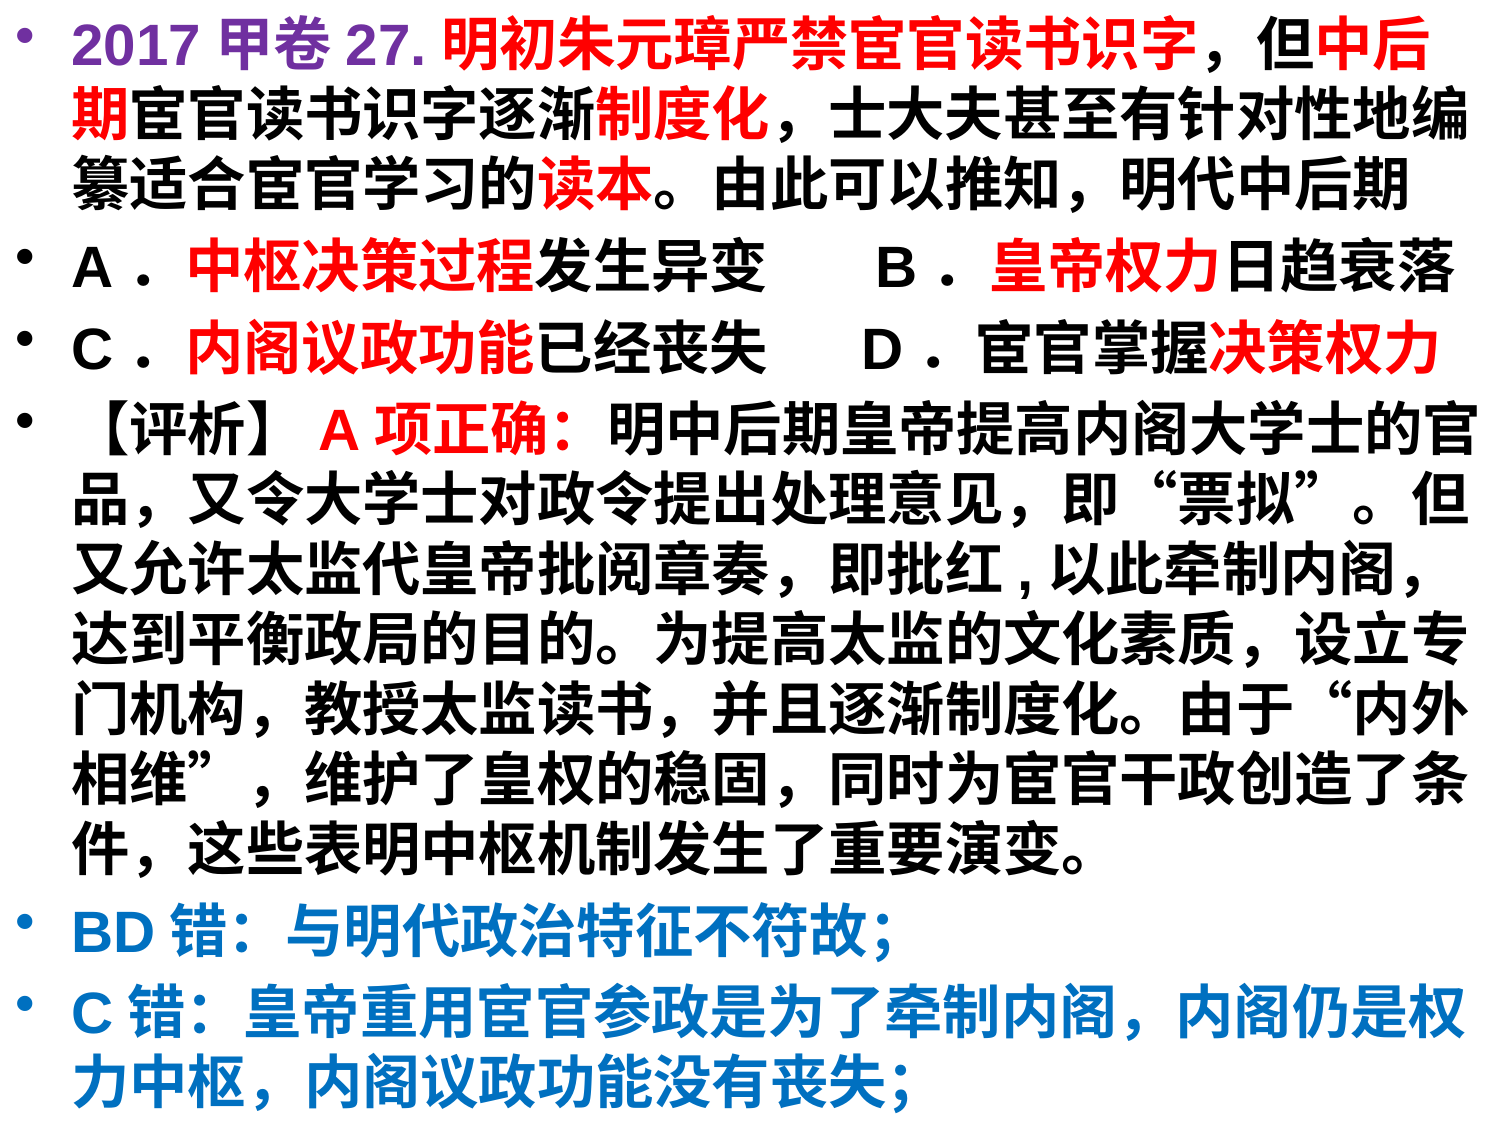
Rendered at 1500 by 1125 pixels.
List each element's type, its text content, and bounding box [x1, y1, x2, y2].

list 2017甲卷27.明初朱元璋严禁宦官读书识字，但中后期宦官读书识字逐渐制度化，士大夫甚至有针对性地编纂适合宦官学习的读本。由此可以推知，明代中后期 A．中枢决策过程发生异变 B．皇帝权力日趋衰落 C．内阁议政功能已经丧失 D．宦官掌握决策权力 【评析】A项正确：明中后期皇帝提高内阁大学士的官品，又令大学士对政令提出处理意见，即“票拟”。但又允许太监代皇帝批阅章奏，即批红,以此牵制内阁，达到平衡政局的目的。为提高太监的文化素质，设立专门机构，教授太监读书，并且逐渐制度化。由于“内外相维”，维护了皇权的稳固，同时为宦官干政创造了条件，这些表明中枢机制发生了重要演变。 BD错：与明代政治特征不符故； C错：皇帝重用宦官参政是为了牵制内阁，内阁仍是权力中枢，内阁议政功能没有丧失； [0, 0, 1500, 1125]
